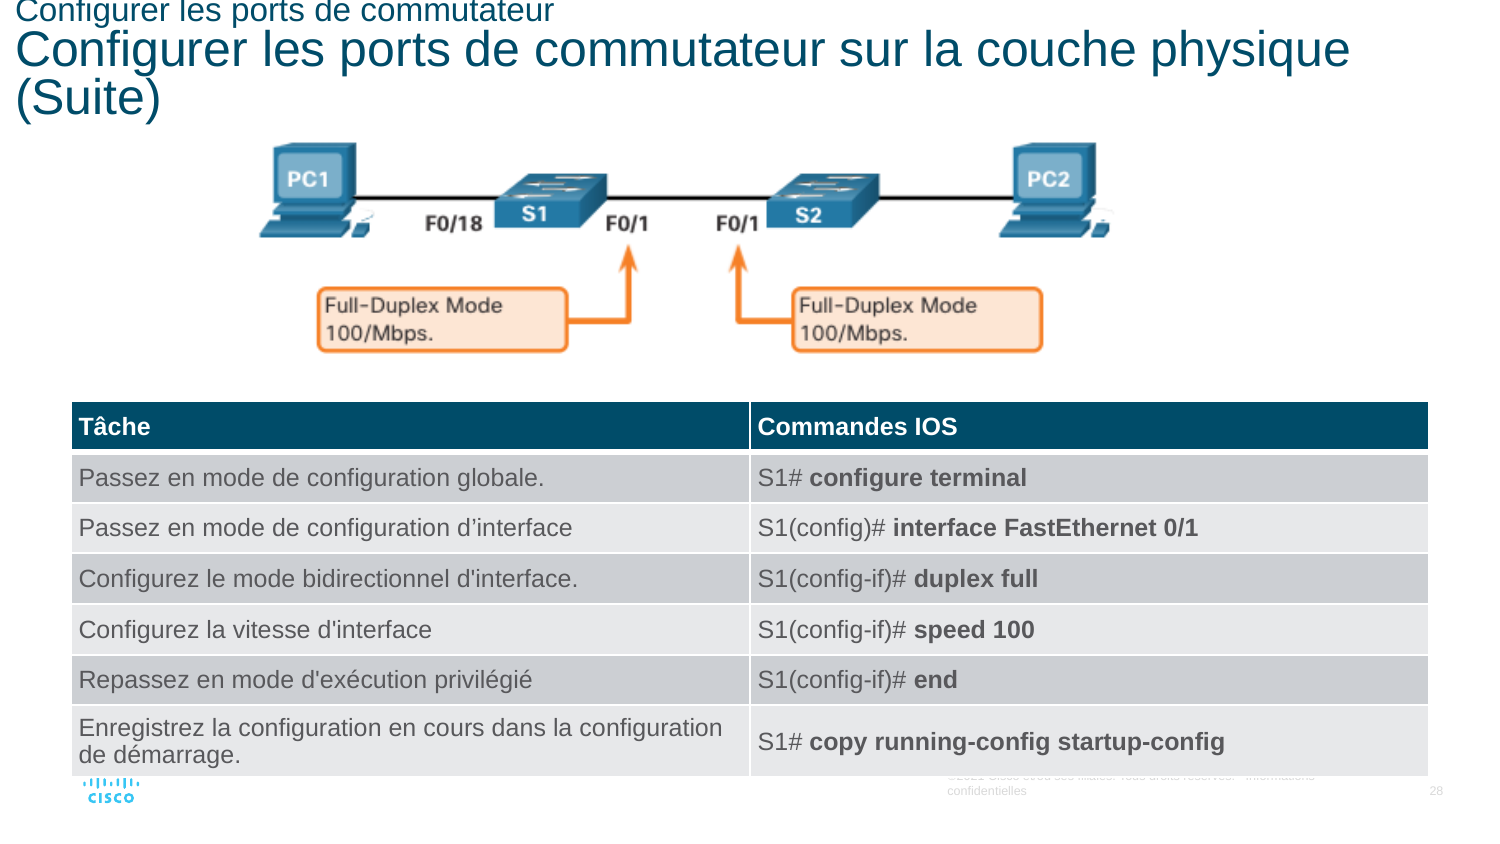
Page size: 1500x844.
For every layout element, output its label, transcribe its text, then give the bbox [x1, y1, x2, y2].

table_cell S1# configure terminal [751, 455, 1428, 502]
table_cell S1(config-if)# end [751, 656, 1428, 704]
table_cell S1# copy running-config startup-config [751, 706, 1428, 776]
table_cell Passez en mode de configuration d’interface [72, 504, 749, 552]
table_cell S1(config-if)# speed 100 [751, 605, 1428, 654]
table_cell Configurez le mode bidirectionnel d'interface. [72, 554, 749, 603]
table_cell Configurez la vitesse d'interface [72, 605, 749, 654]
table_cell S1(config)# interface FastEthernet 0/1 [751, 504, 1428, 552]
table_cell Repassez en mode d'exécution privilégié [72, 656, 749, 704]
title Configurer les ports de commutateur Configurer les ports de commutateur sur la couche physique (Suite) [0, 0, 1369, 121]
table_cell S1(config-if)# duplex full [751, 554, 1428, 603]
table_cell Passez en mode de configuration globale. [72, 455, 749, 502]
table_header Commandes IOS [751, 402, 1428, 449]
table_cell Enregistrez la configuration en cours dans la configuration de démarrage. [72, 706, 749, 776]
picture [243, 119, 1126, 368]
table_header Tâche [72, 402, 749, 449]
